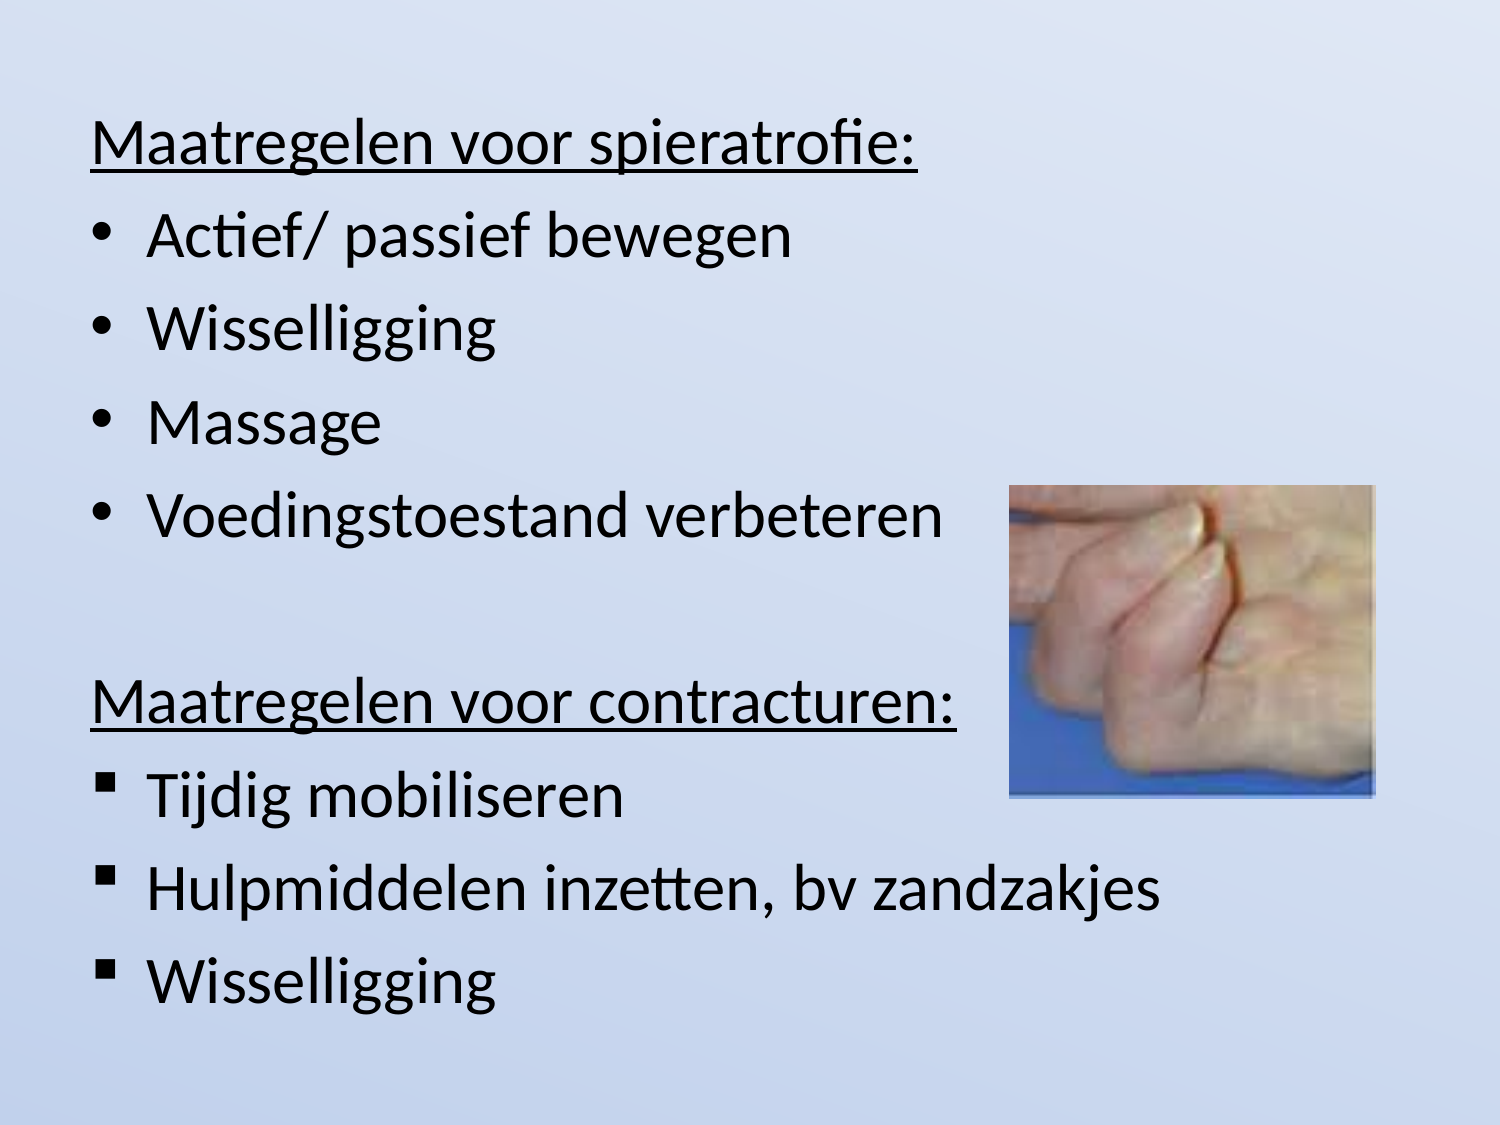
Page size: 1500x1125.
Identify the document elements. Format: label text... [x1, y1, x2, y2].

picture [1009, 485, 1377, 800]
list Maatregelen voor spieratrofie: Actief/ passief bewegen Wisselligging Massage Voedingstoestand verbeteren Maatregelen voor contracturen: Tijdig mobiliseren Hulpmiddelen inzetten, bv zandzakjes Wisselligging [75, 90, 1425, 1071]
